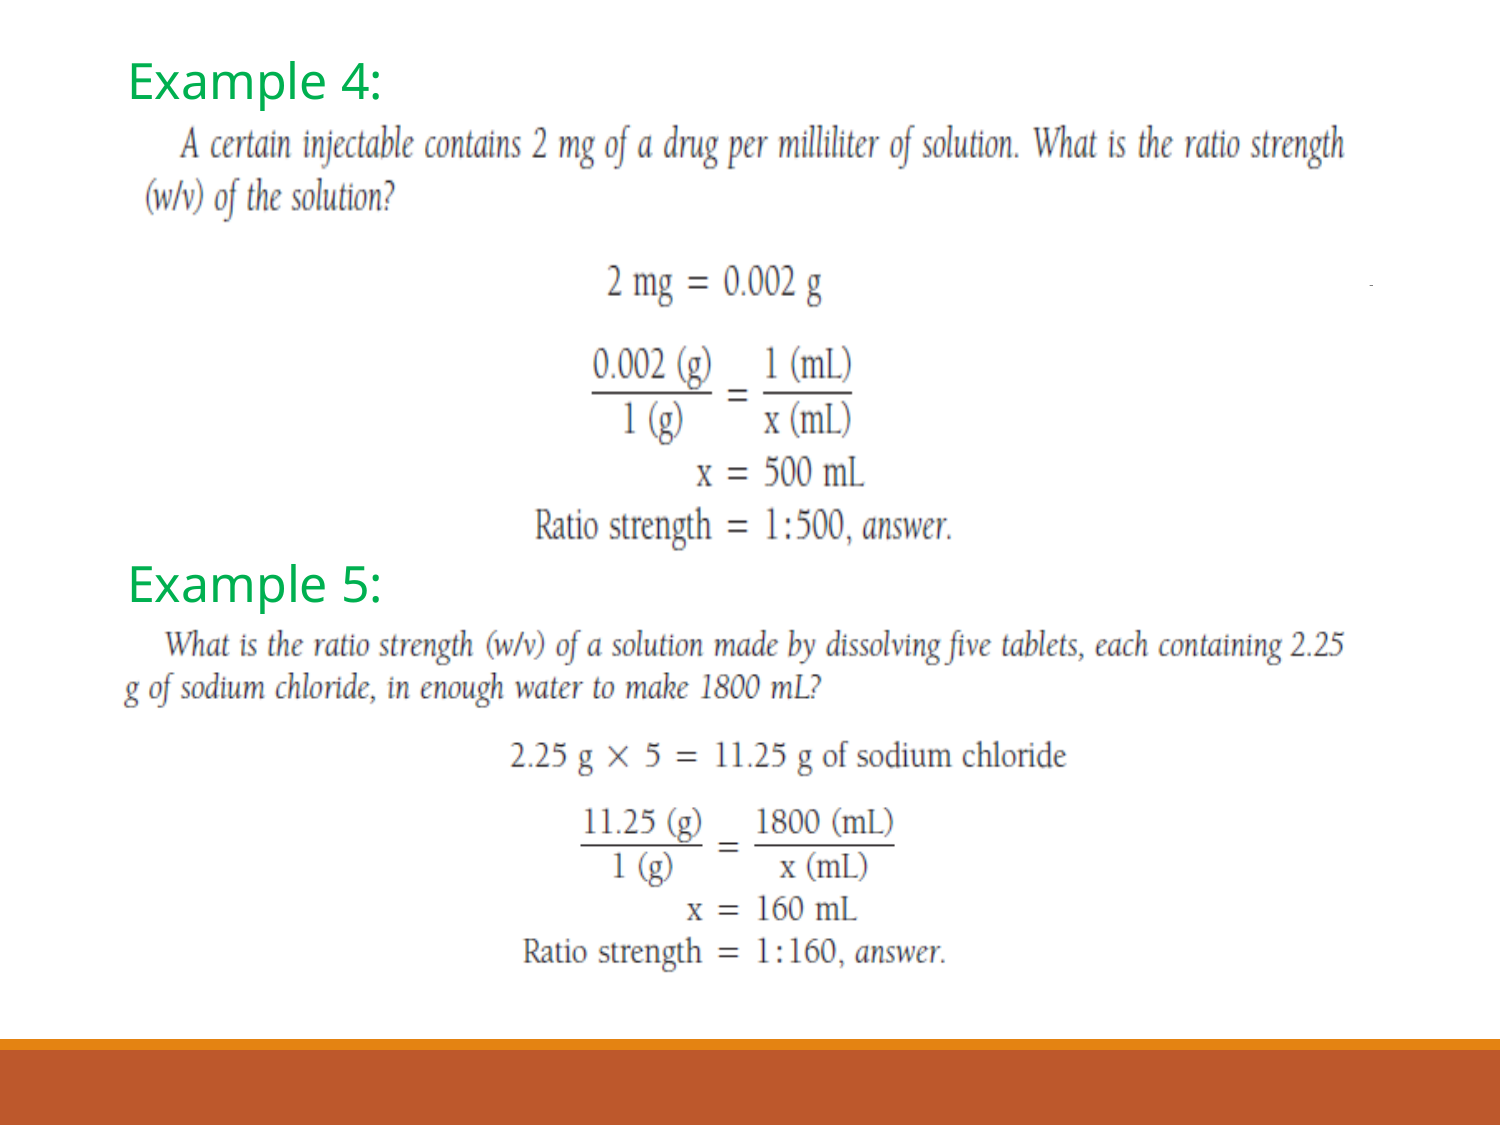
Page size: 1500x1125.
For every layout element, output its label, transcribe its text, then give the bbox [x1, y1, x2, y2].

text_box Example 5: [112, 545, 475, 619]
picture [111, 620, 1371, 1013]
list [129, 111, 1371, 559]
text_box Example 4: [112, 42, 513, 118]
